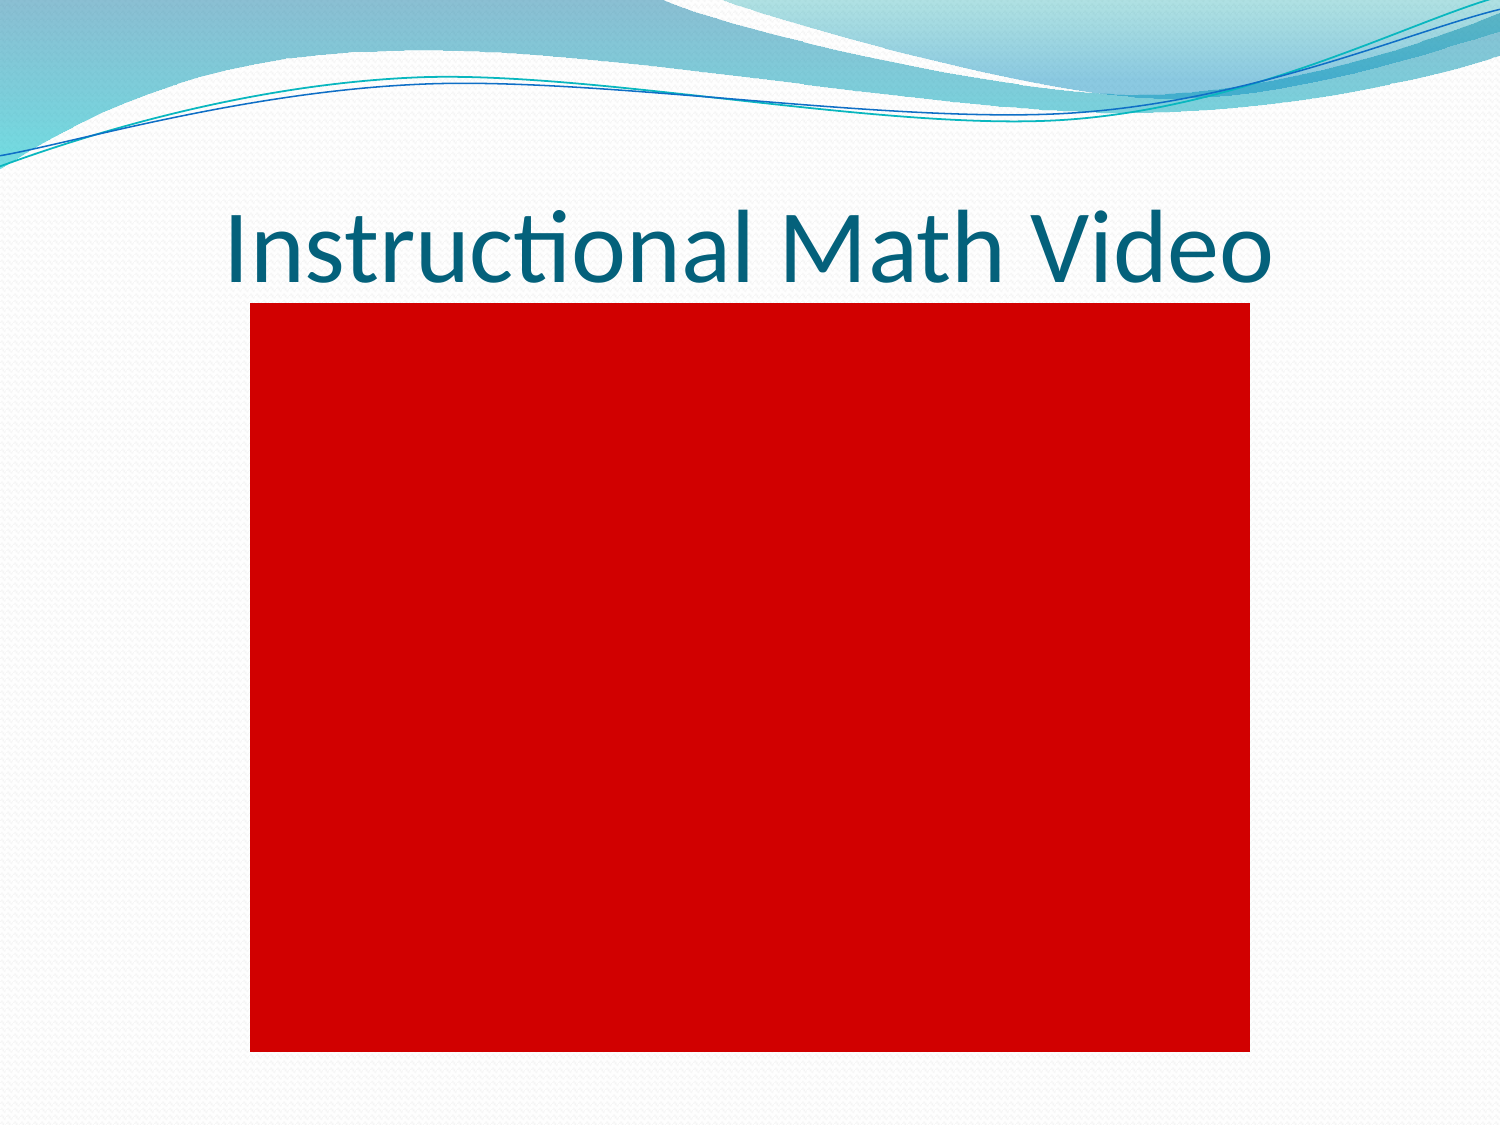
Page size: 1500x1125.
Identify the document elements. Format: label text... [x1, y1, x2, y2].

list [249, 302, 1251, 1053]
title Instructional Math Video [75, 115, 1425, 303]
